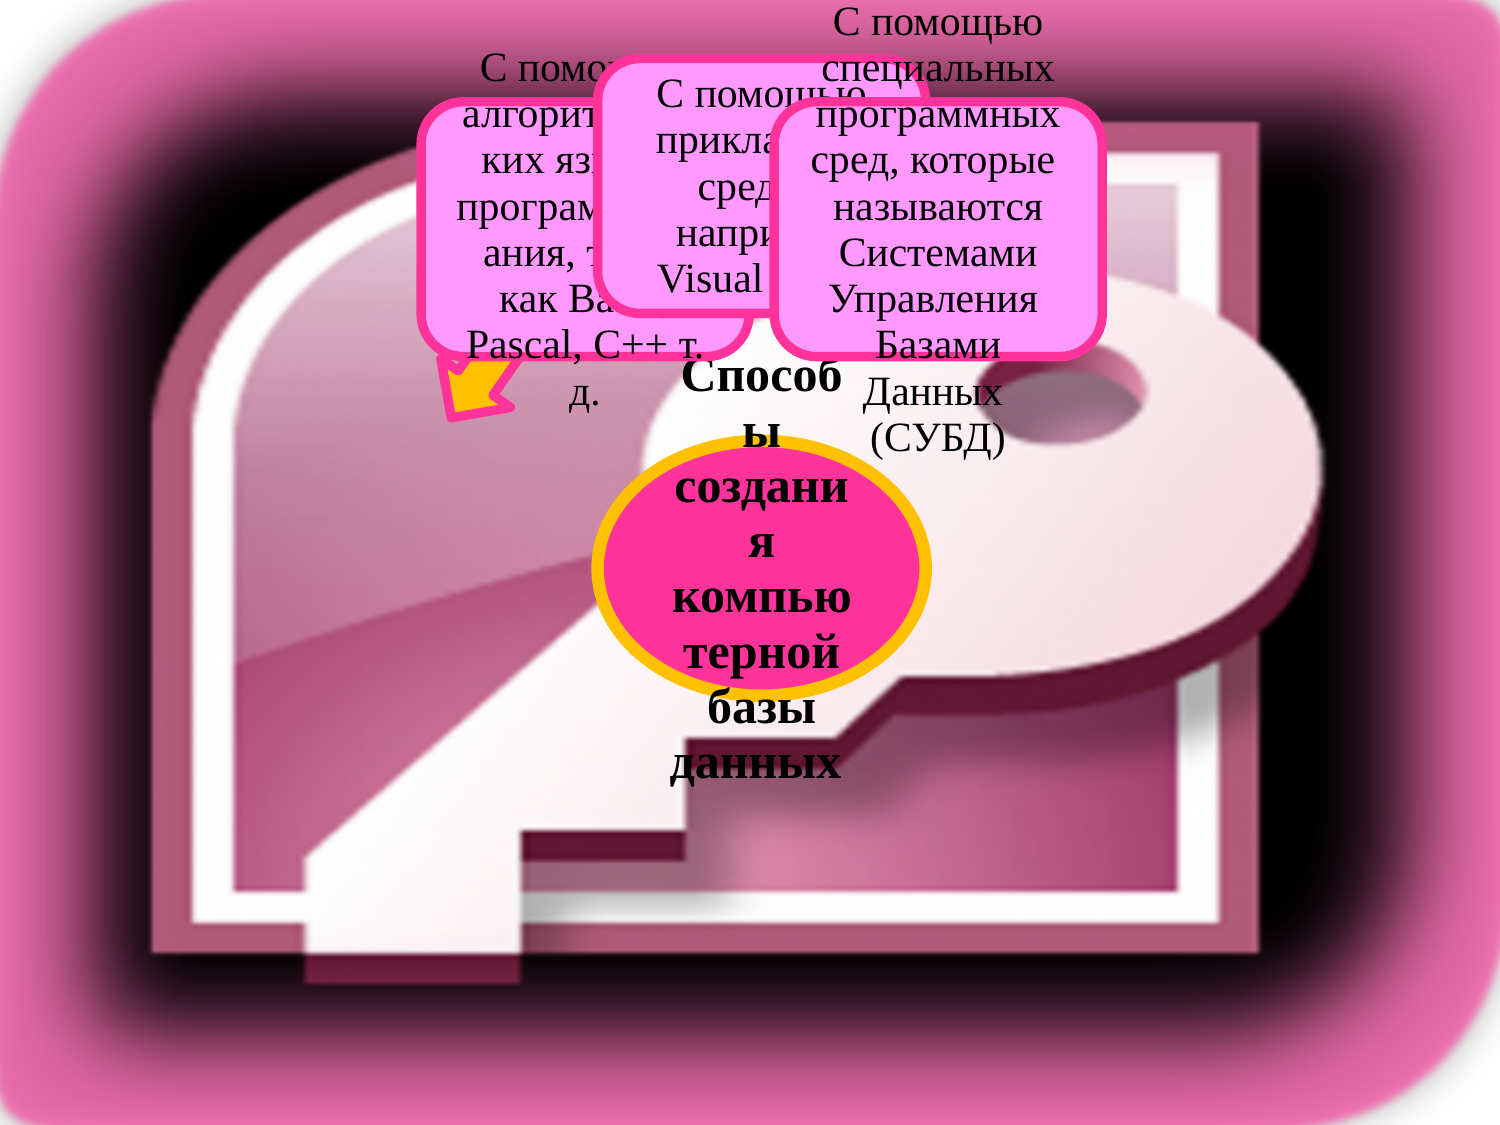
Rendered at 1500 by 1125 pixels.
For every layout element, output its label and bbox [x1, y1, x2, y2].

text_box [105, 58, 1419, 1079]
picture [0, 0, 1500, 1125]
